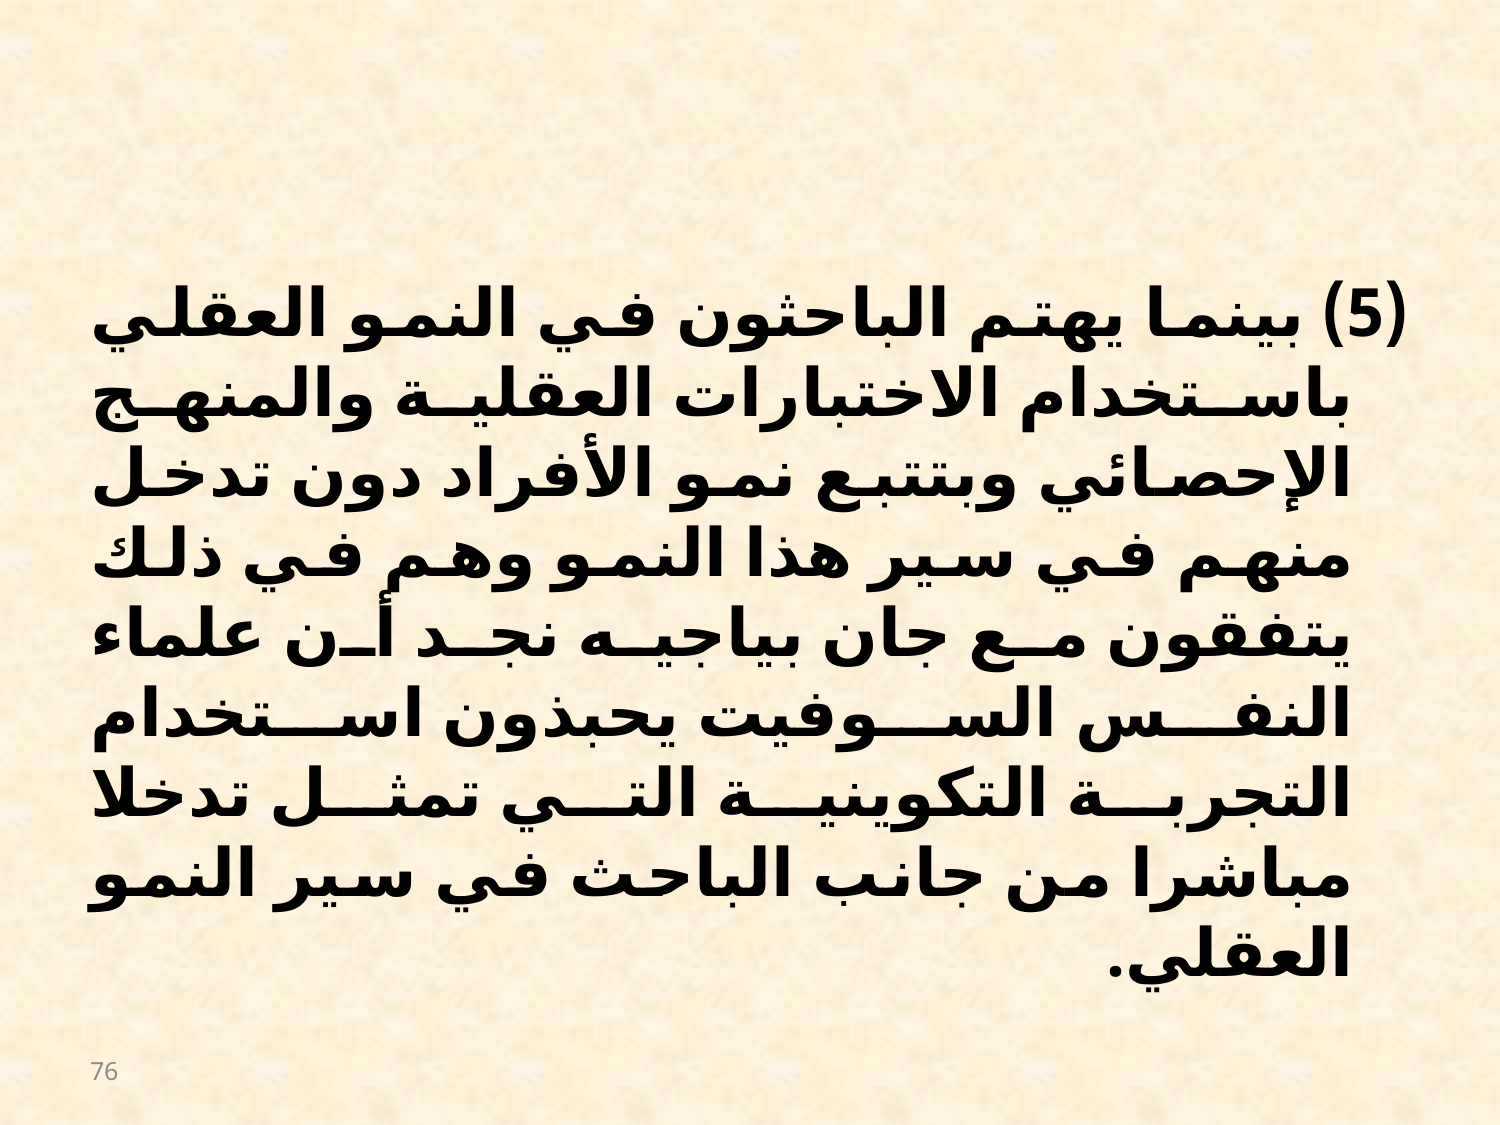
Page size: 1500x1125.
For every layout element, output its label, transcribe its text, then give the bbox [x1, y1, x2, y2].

picture [0, 0, 1500, 1125]
list (5) بينما يهتم الباحثون في النمو العقلي باستخدام الاختبارات العقلية والمنهج الإحصائي وبتتبع نمو الأفراد دون تدخل منهم في سير هذا النمو وهم في ذلك يتفقون مع جان بياجيه نجد أن علماء النفس السوفيت يحبذون استخدام التجربة التكوينية التي تمثل تدخلا مباشرا من جانب الباحث في سير النمو العقلي. [75, 262, 1425, 1005]
slide_number 76 [75, 1042, 425, 1103]
